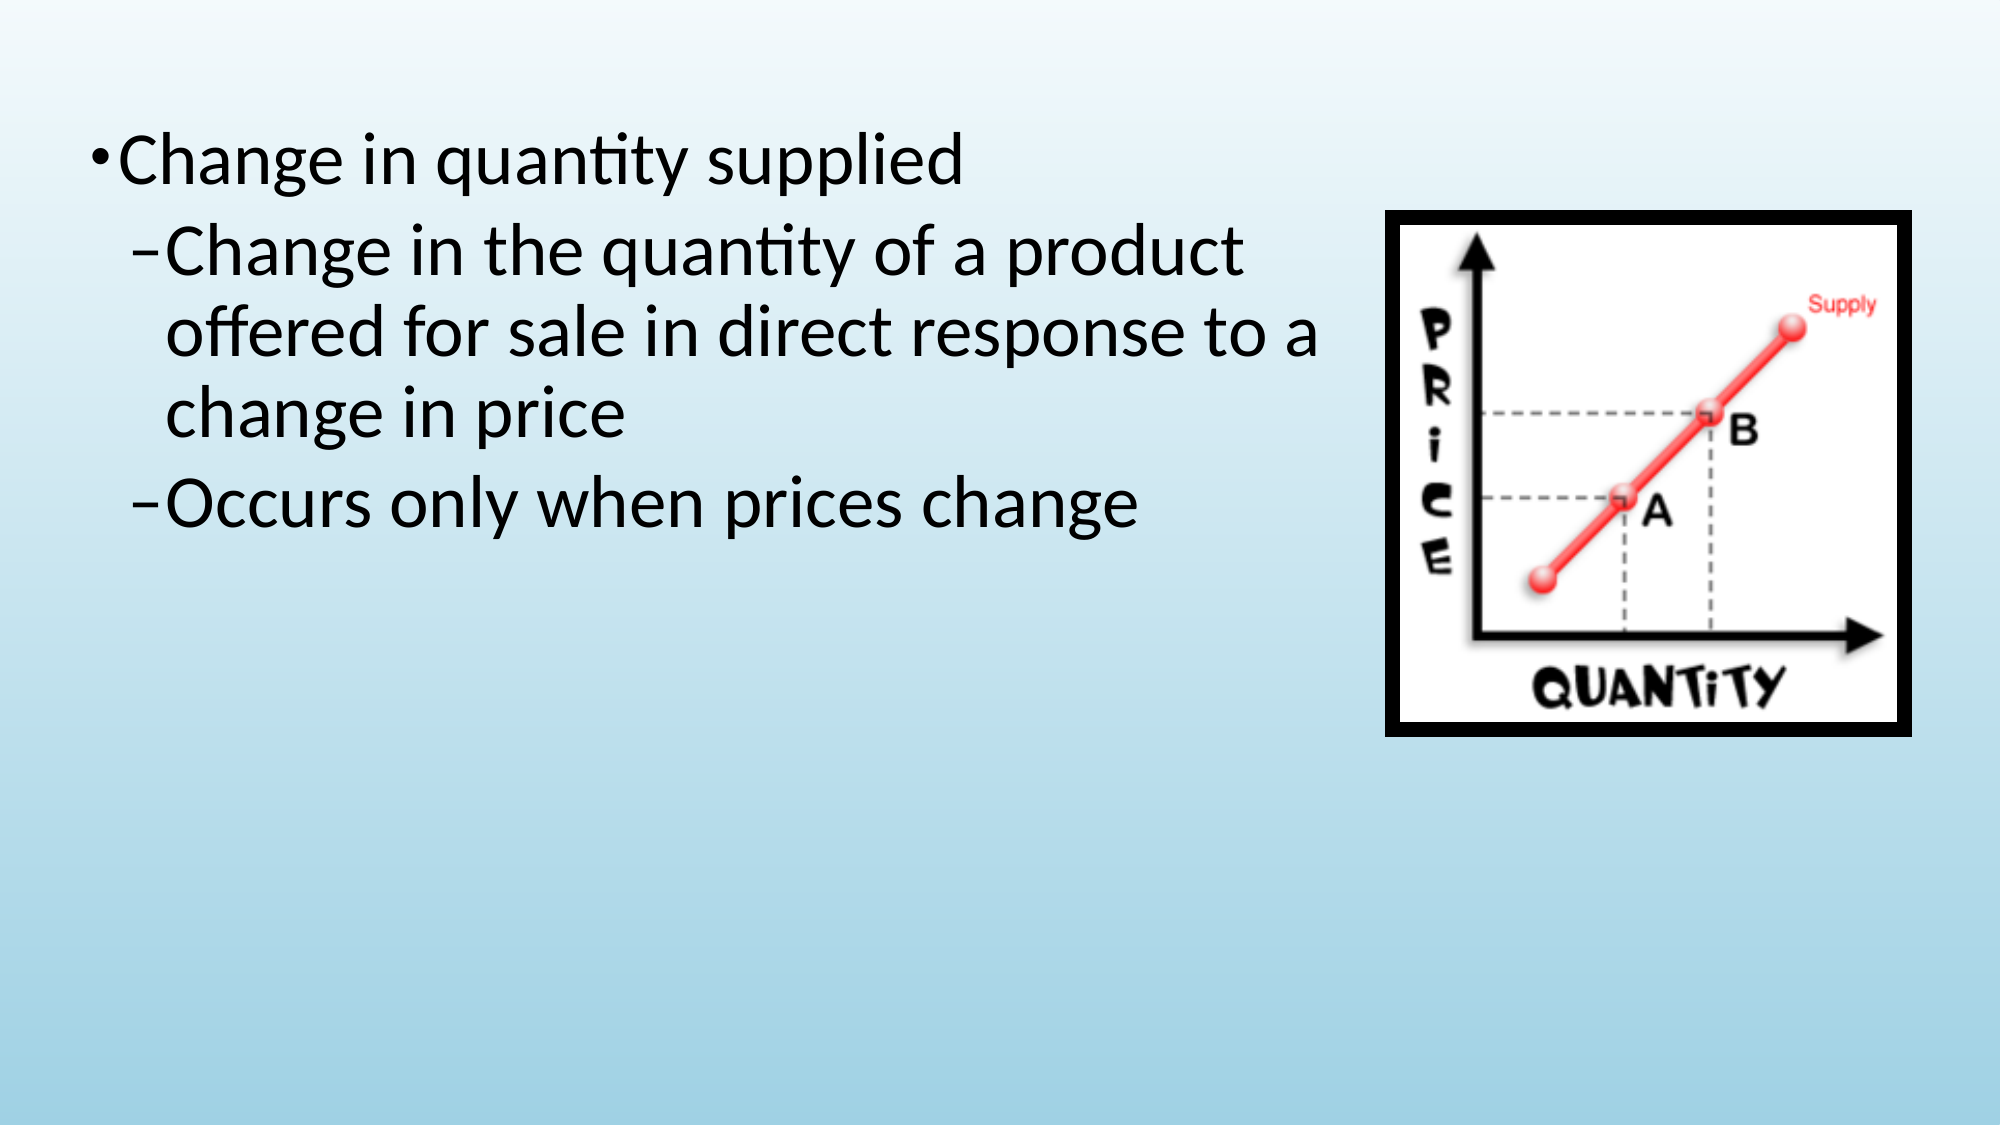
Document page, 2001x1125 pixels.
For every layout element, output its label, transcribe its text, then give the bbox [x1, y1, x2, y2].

picture [1399, 224, 1897, 722]
list Change in quantity supplied Change in the quantity of a product offered for sale in direct response to a change in price Occurs only when prices change [75, 112, 1350, 938]
